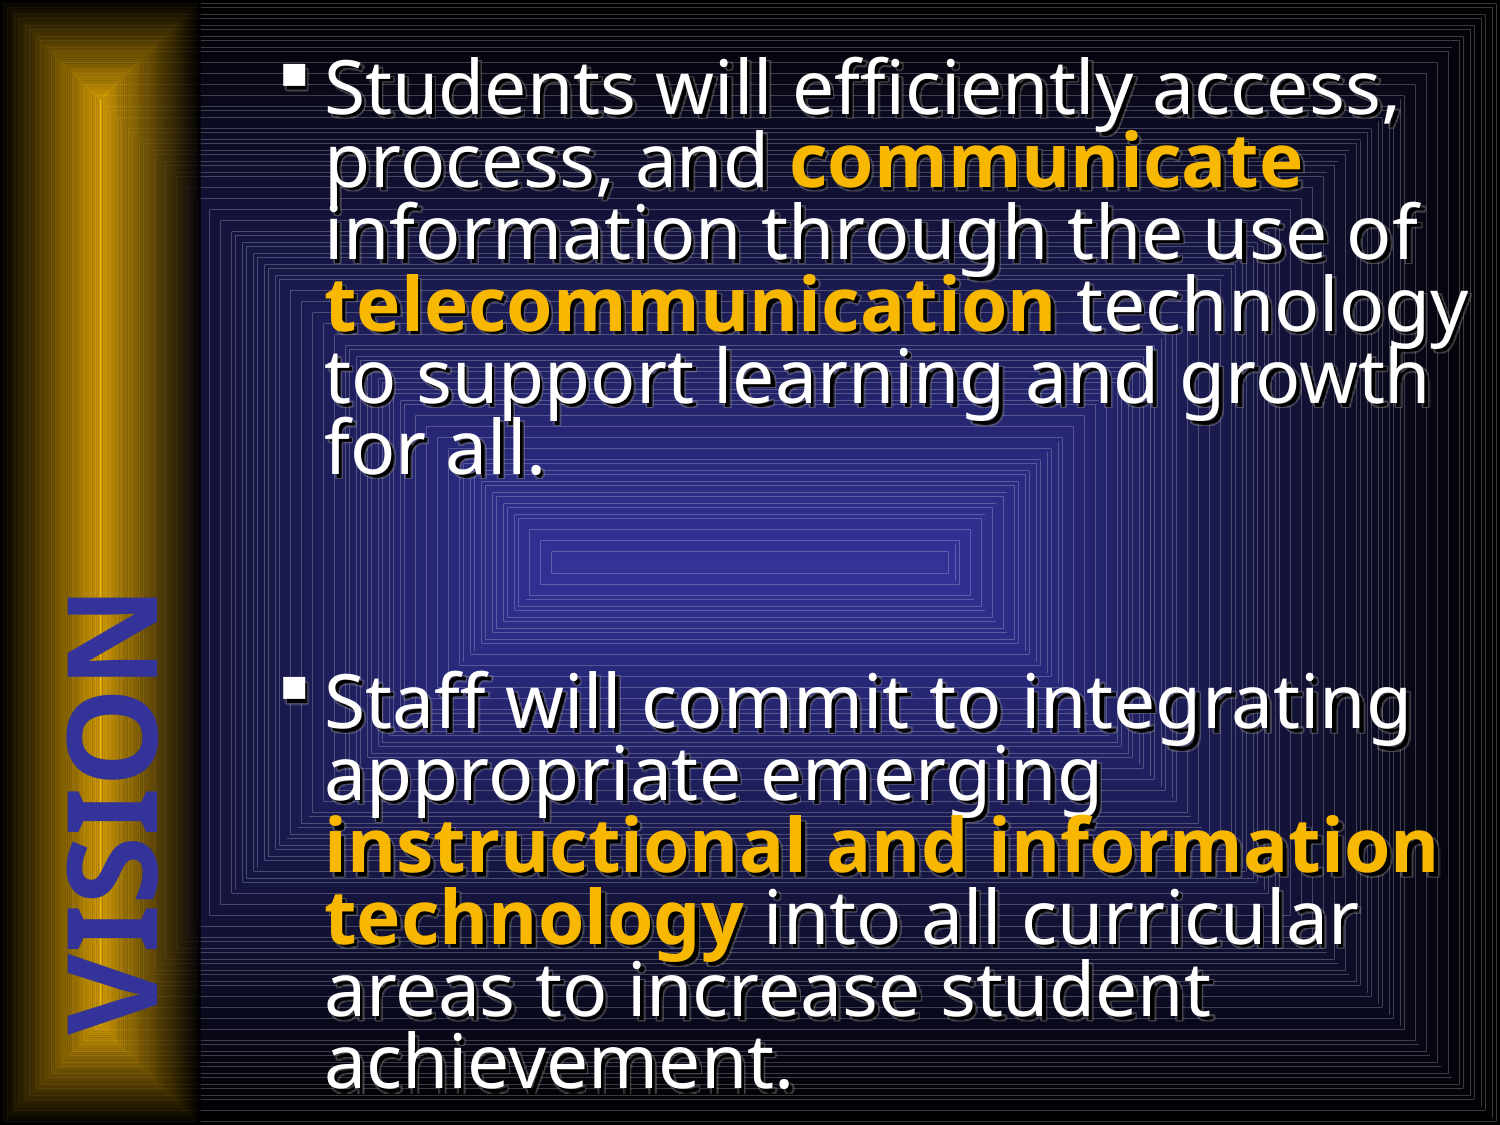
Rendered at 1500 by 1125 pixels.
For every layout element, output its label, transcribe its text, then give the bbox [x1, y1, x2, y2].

list Students will efficiently access, process, and communicate information through the use of telecommunication technology to support learning and growth for all. Staff will commit to integrating appropriate emerging instructional and information technology into all curricular areas to increase student achievement. [187, 49, 1500, 1063]
text_box VISION [24, 0, 190, 1051]
